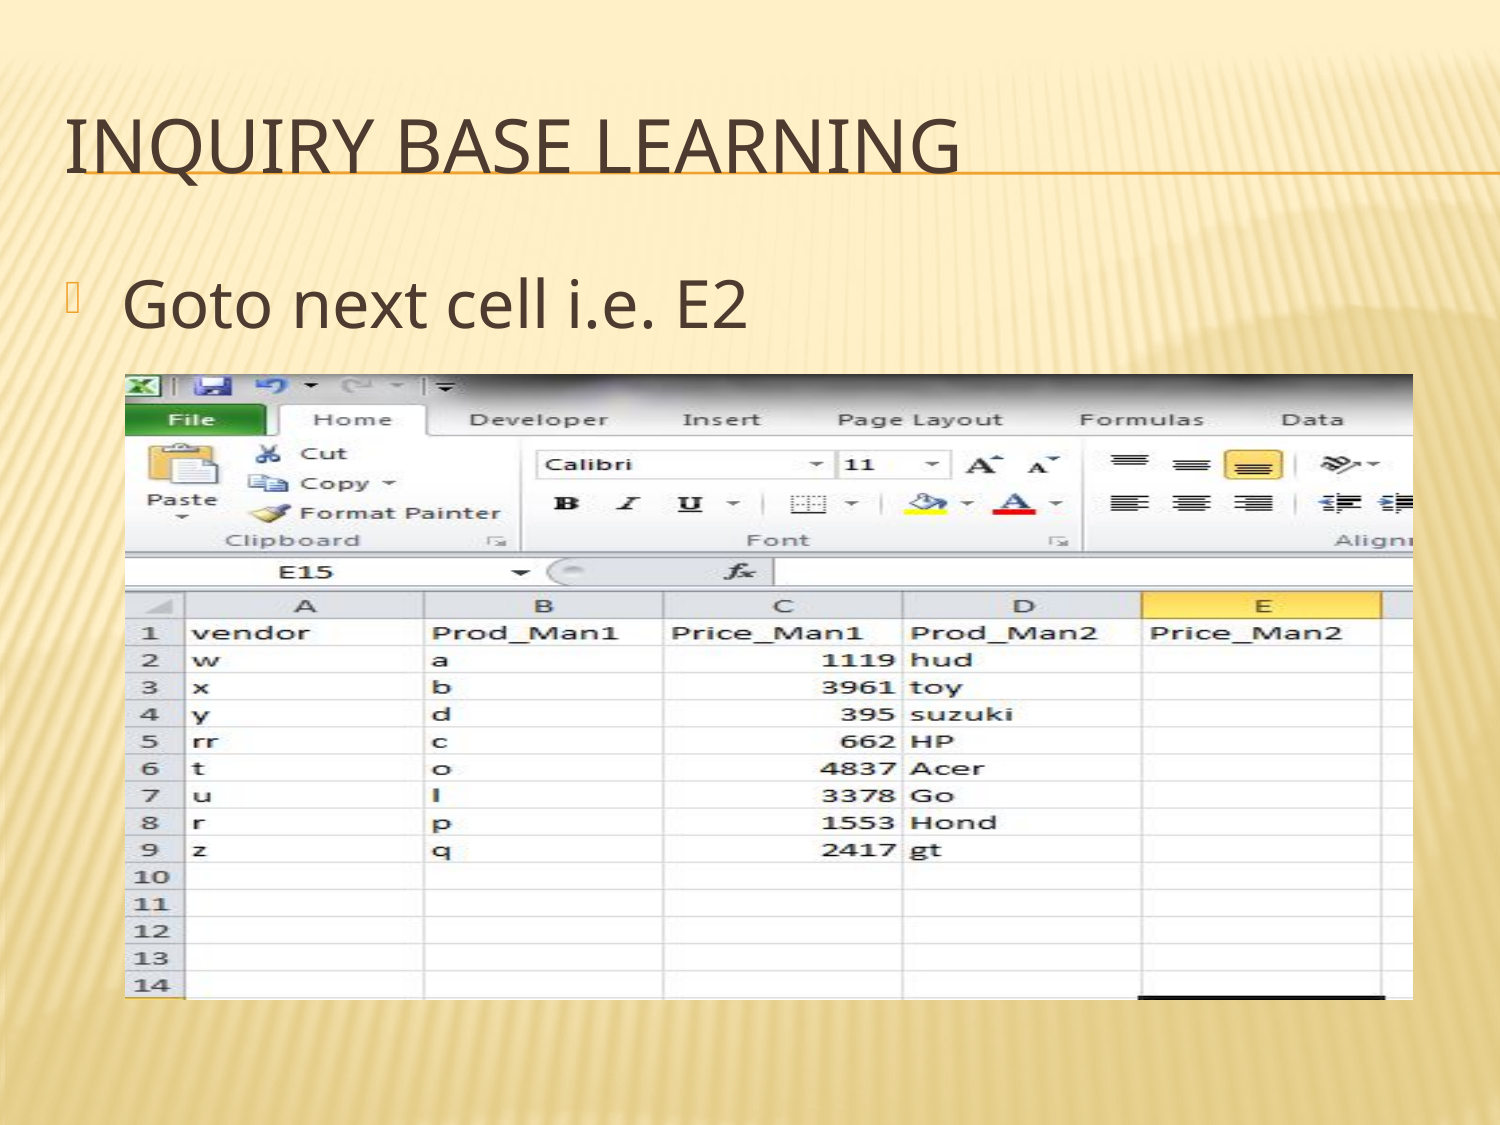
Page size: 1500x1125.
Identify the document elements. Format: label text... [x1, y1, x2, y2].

picture [124, 374, 1413, 1001]
title Inquiry Base Learning [50, 75, 1475, 213]
list Goto next cell i.e. E2 [50, 254, 1475, 1075]
